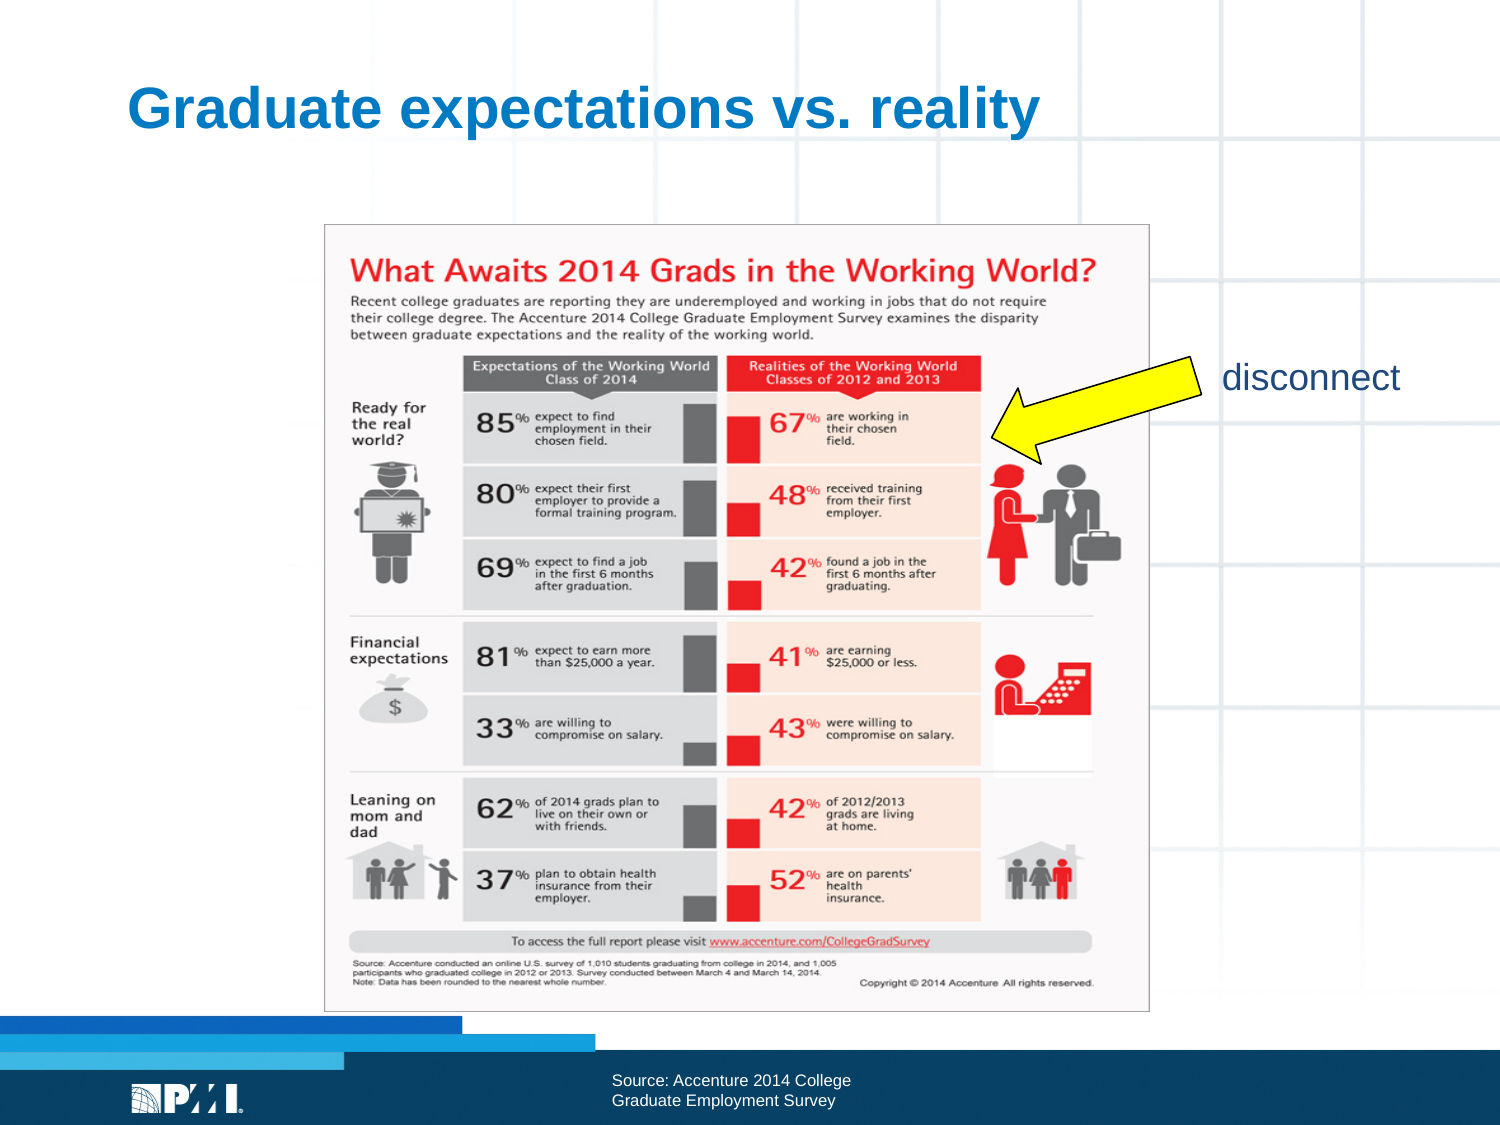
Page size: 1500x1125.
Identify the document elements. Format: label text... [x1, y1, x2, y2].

list [87, 161, 1363, 863]
title Graduate expectations vs. reality [112, 62, 1388, 238]
text_box disconnect [1207, 345, 1420, 406]
text_box [1154, 356, 1202, 410]
picture [0, 0, 1500, 1125]
text_box Source: Accenture 2014 College Graduate Employment Survey [597, 1062, 925, 1118]
